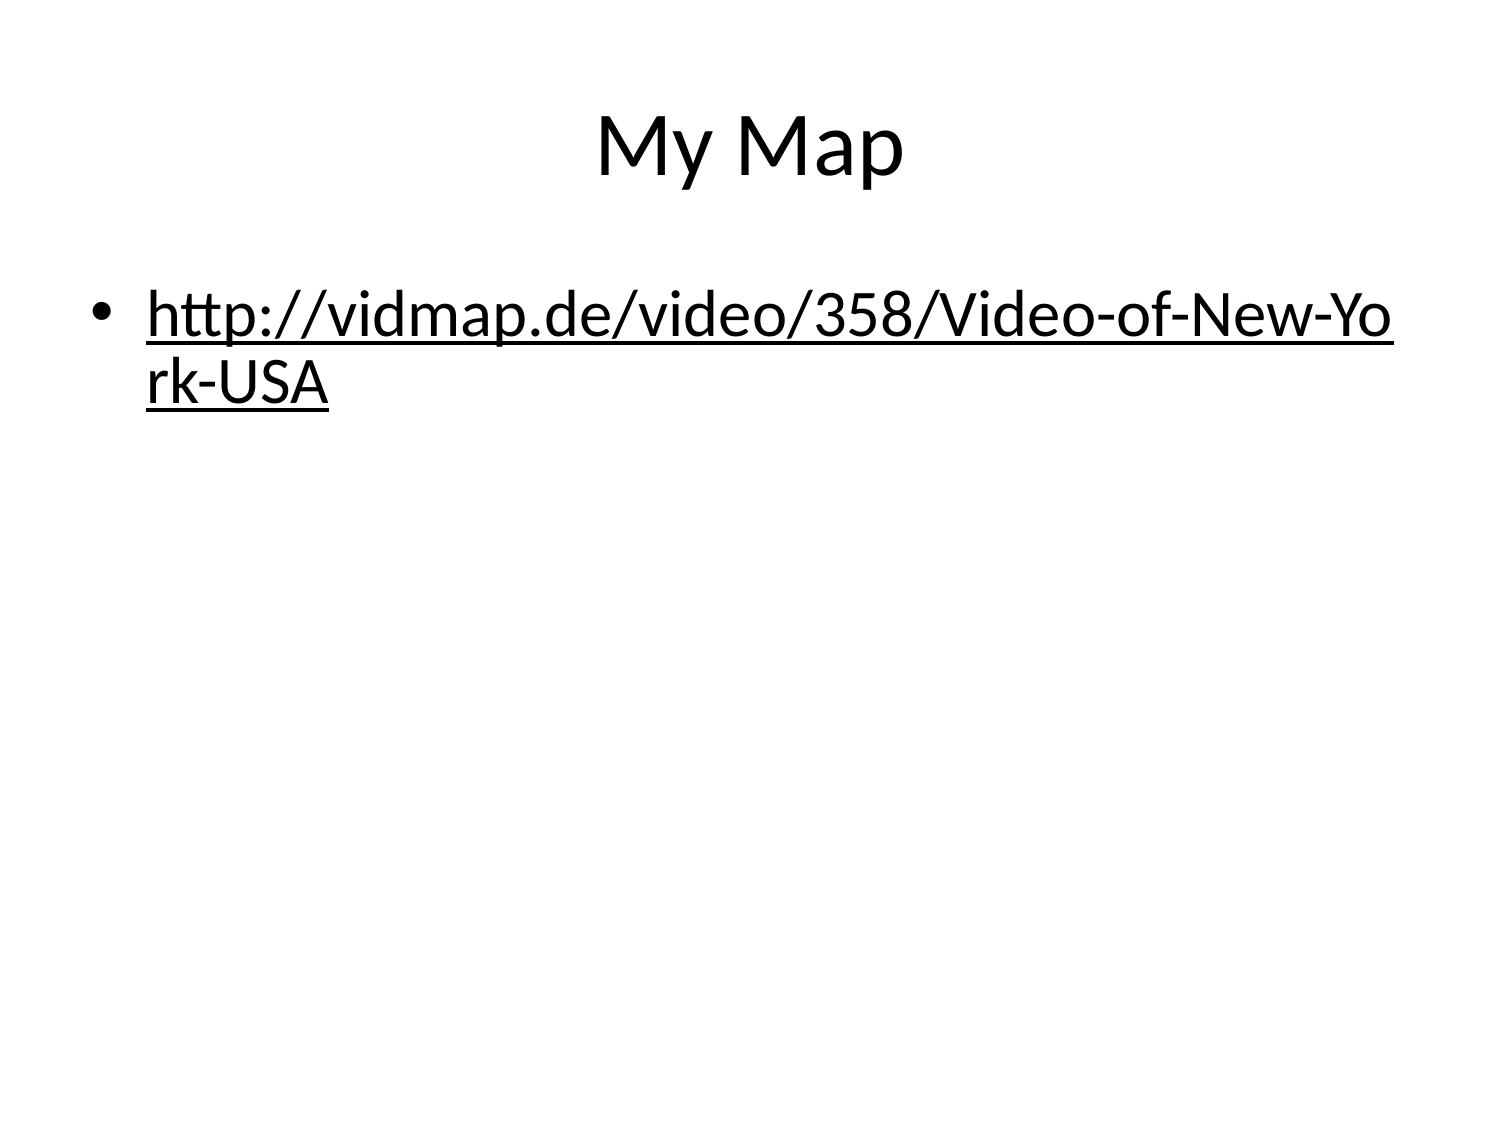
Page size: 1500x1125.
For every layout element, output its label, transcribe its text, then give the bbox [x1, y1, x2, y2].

title My Map [75, 45, 1425, 233]
list http://vidmap.de/video/358/Video-of-New-York-USA [75, 262, 1425, 1005]
